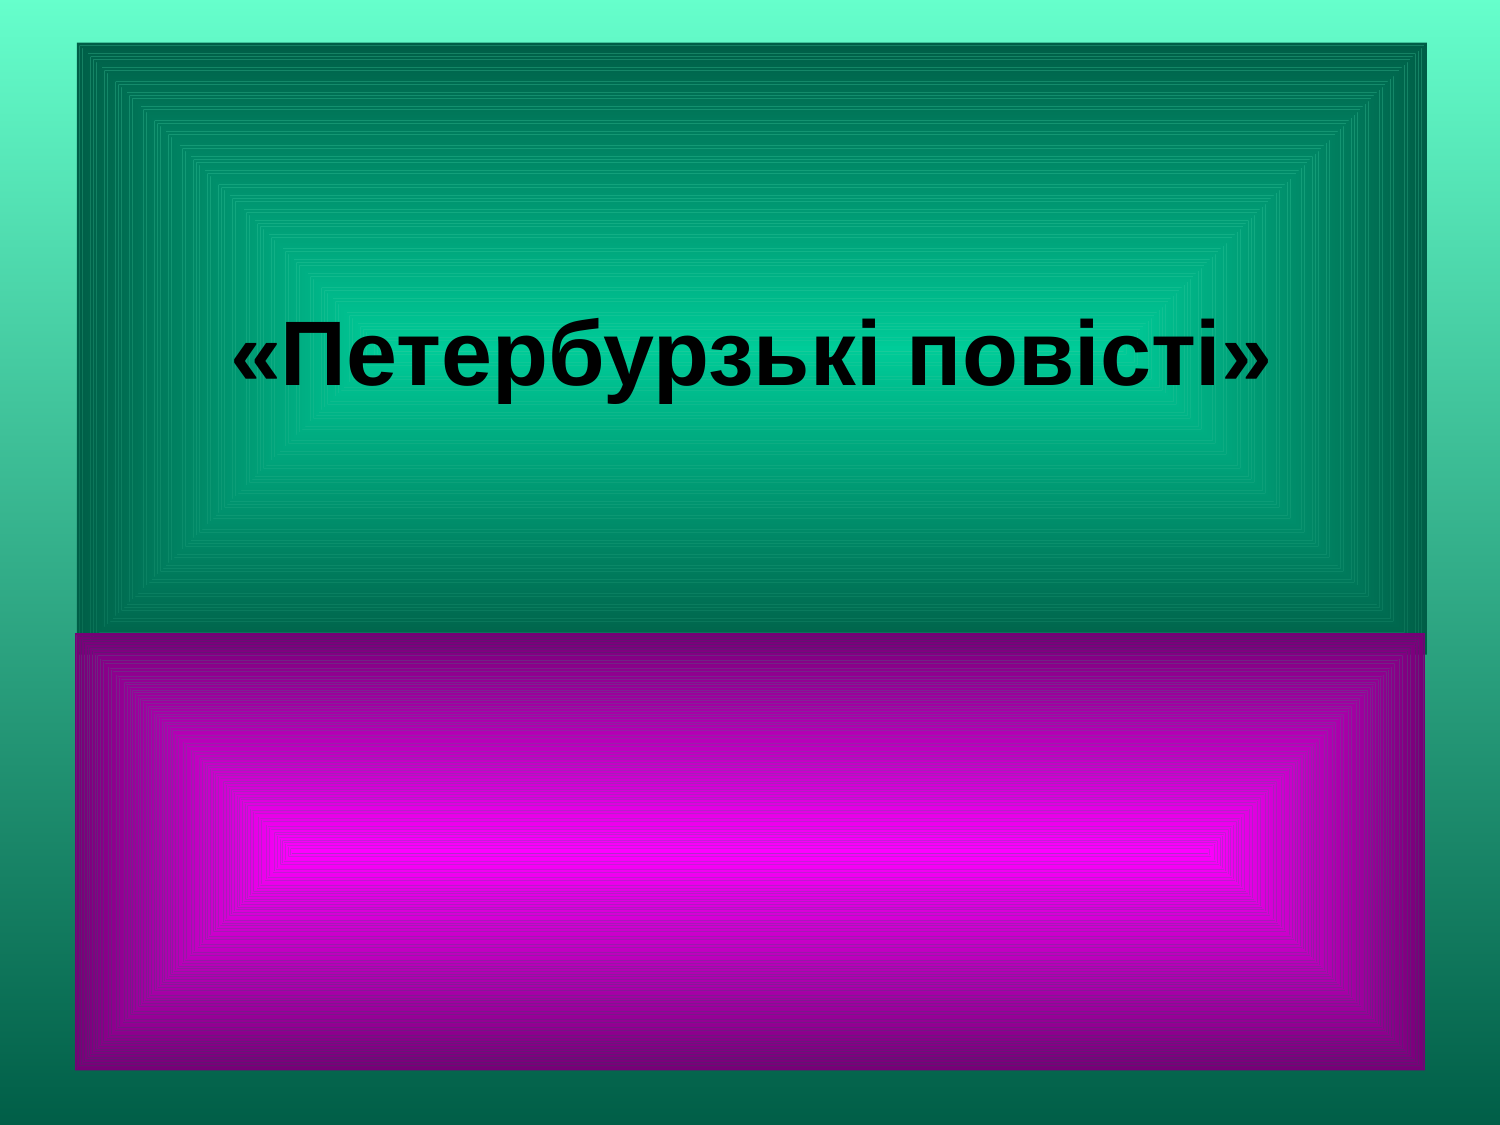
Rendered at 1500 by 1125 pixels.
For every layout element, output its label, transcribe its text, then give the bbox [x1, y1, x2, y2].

title «Петербурзькі повісті» [76, 42, 1428, 655]
list [74, 633, 1426, 1071]
